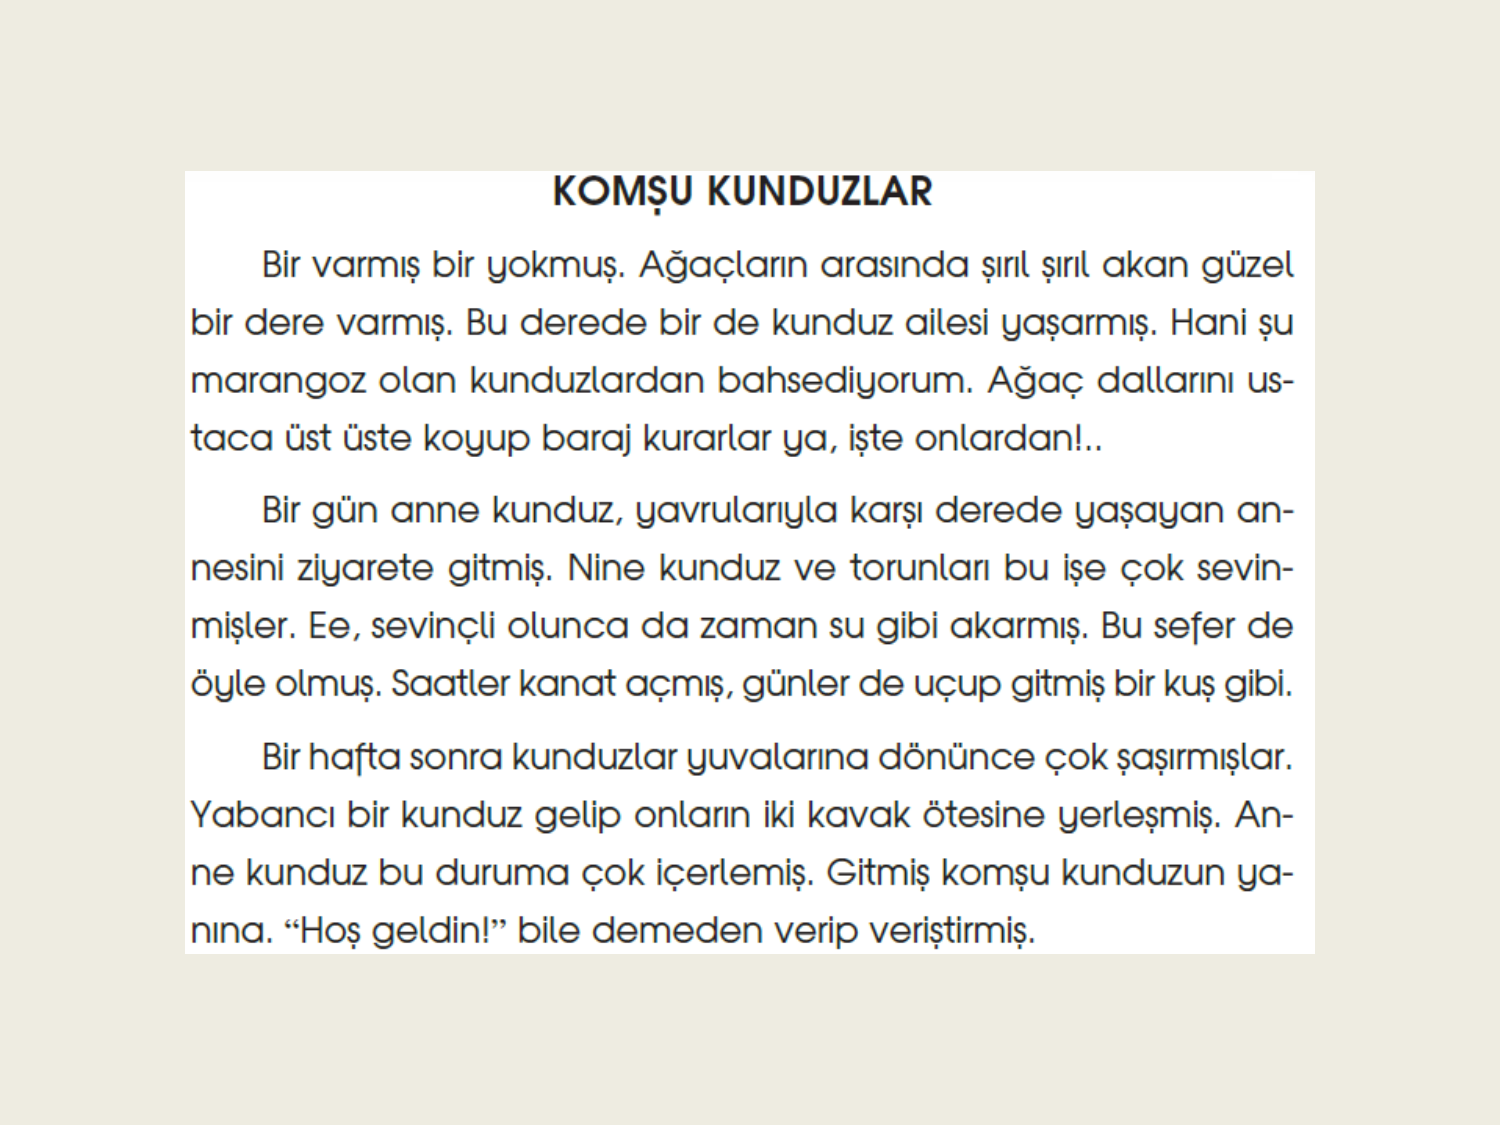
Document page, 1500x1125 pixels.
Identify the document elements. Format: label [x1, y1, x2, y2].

picture [185, 170, 1315, 955]
